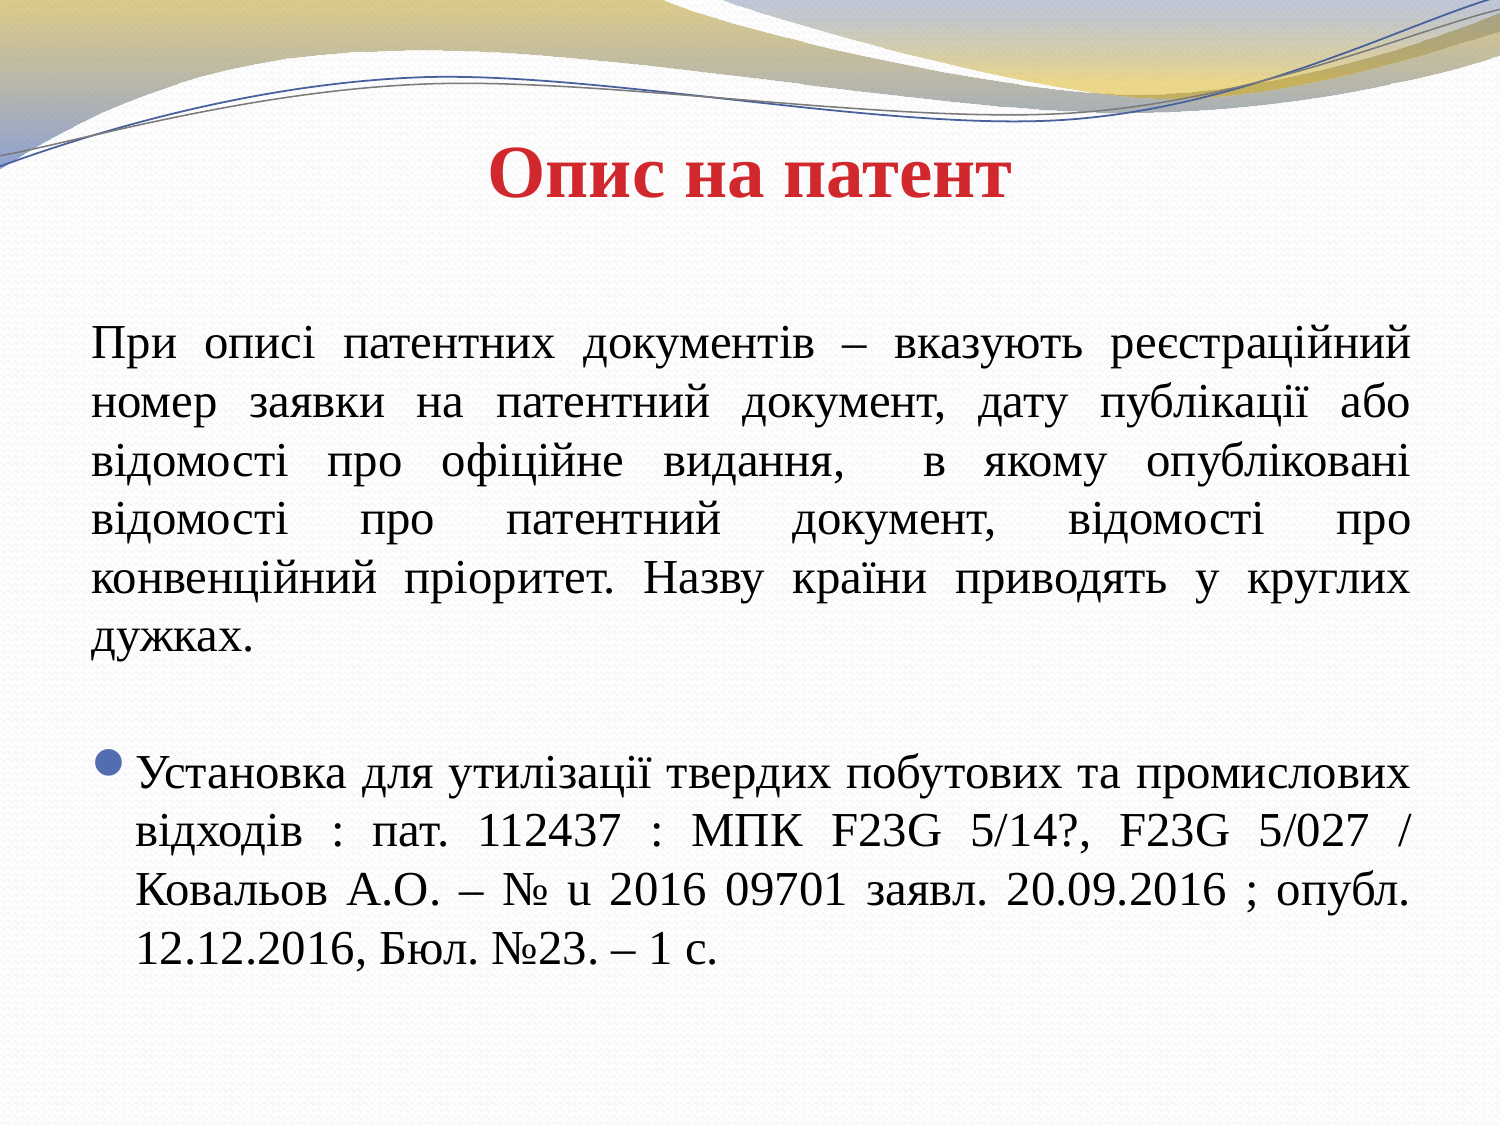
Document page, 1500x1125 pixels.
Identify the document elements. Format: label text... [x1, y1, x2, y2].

list При описі патентних документів – вказують реєстраційний номер заявки на патентний документ, дату публікації або відомості про офіційне видання, в якому опубліковані відомості про патентний документ, відомості про конвенційний пріоритет. Назву країни приводять у круглих дужках. Установка для утилізації твердих побутових та промислових відходів : пат. 112437 : МПК F23G 5/14?, F23G 5/027 / Ковальов А.О. – № u 2016 09701 заявл. 20.09.2016 ; опубл. 12.12.2016, Бюл. №23. – 1 с. [76, 302, 1427, 988]
title Опис на патент [75, 115, 1425, 303]
